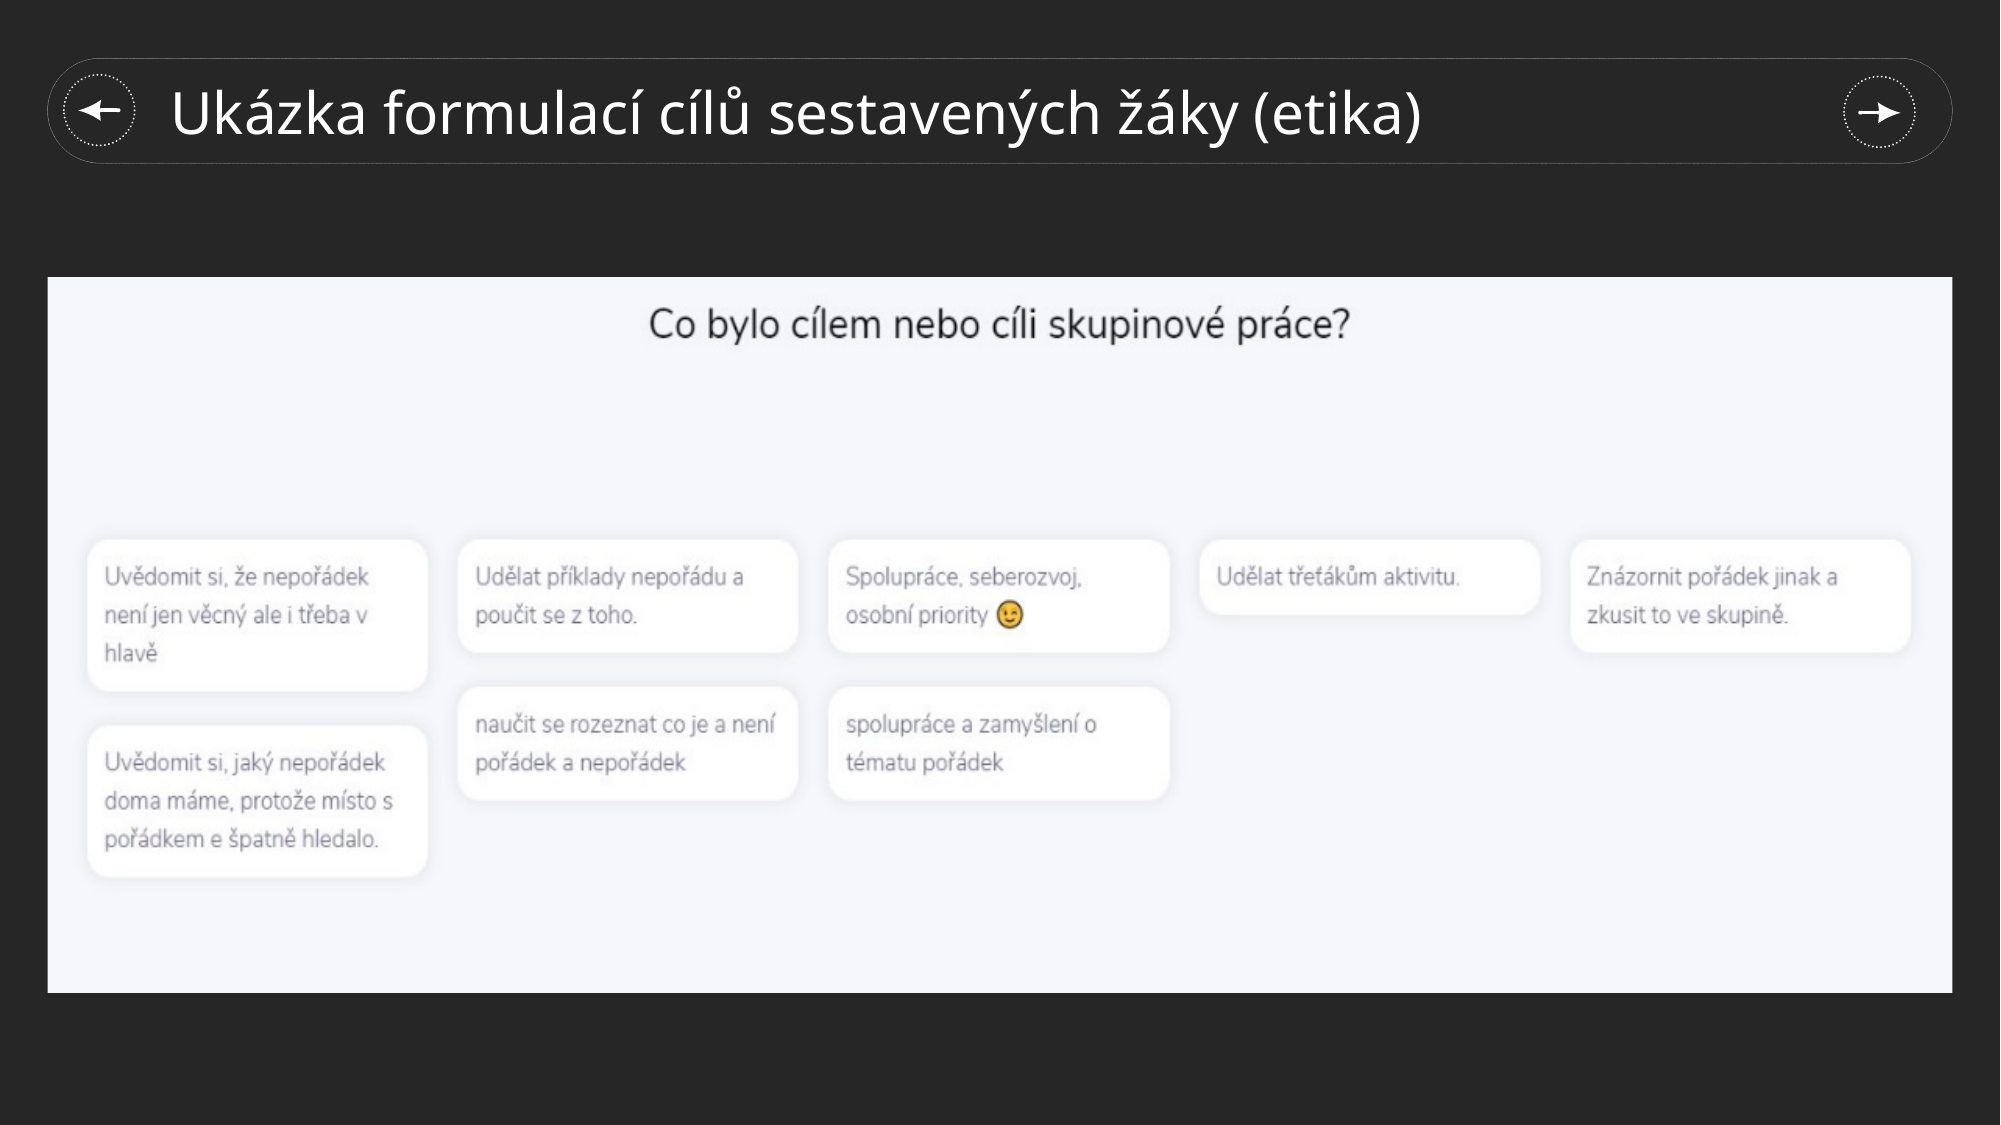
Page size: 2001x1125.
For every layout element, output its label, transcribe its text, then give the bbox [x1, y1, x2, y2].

text_box Ukázka formulací cílů sestavených žáky (etika) [155, 68, 1736, 154]
text_box [1843, 75, 1916, 149]
picture [47, 277, 1953, 993]
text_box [63, 74, 135, 146]
picture [1858, 101, 1901, 124]
text_box [46, 57, 1954, 165]
